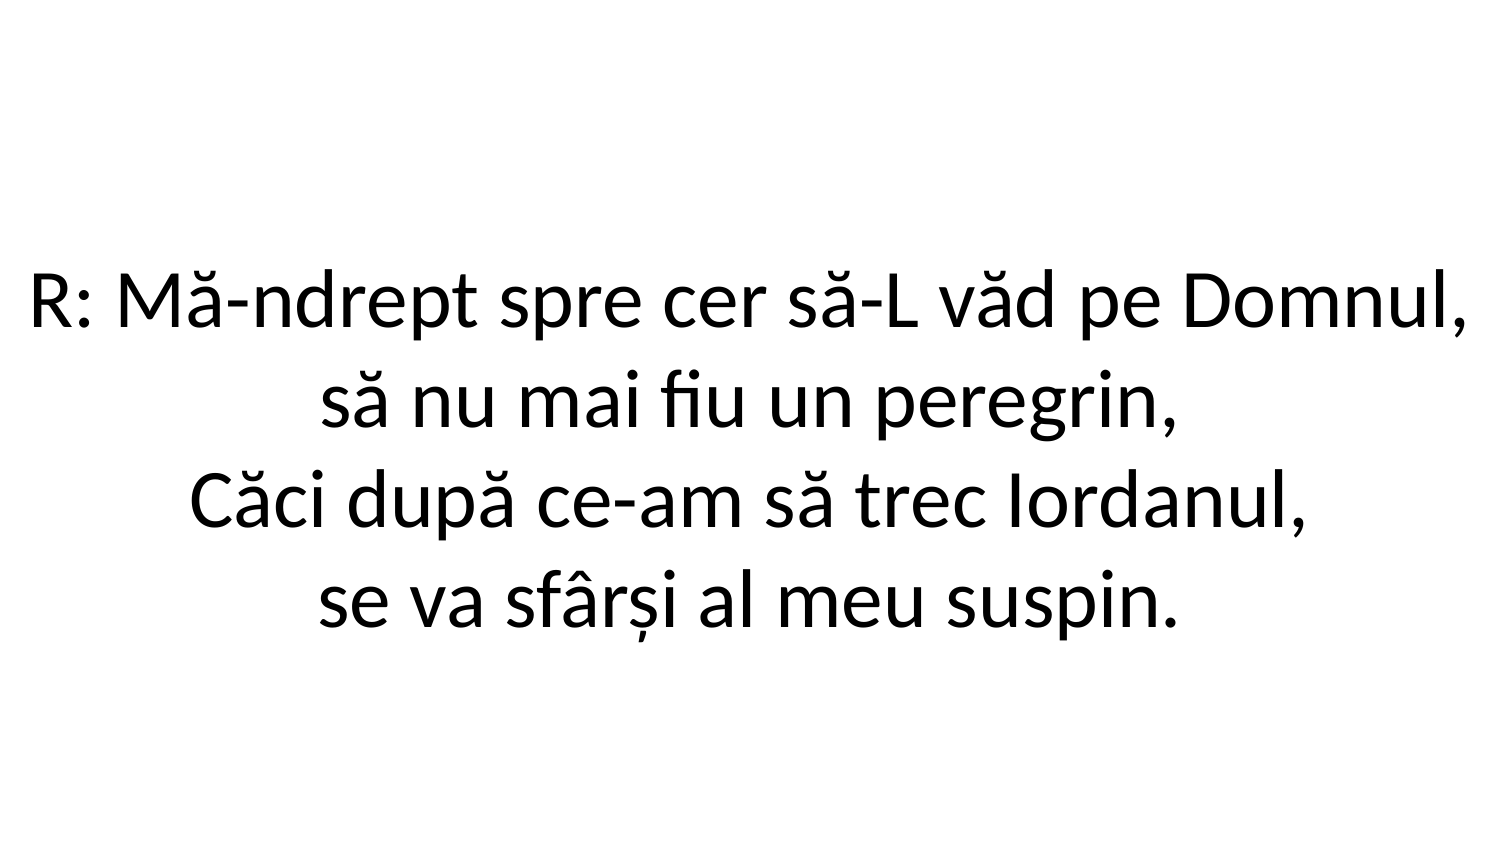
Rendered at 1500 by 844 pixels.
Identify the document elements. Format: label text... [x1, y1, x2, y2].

text_box R: Mă-ndrept spre cer să-L văd pe Domnul, să nu mai fiu un peregrin, Căci după ce-am să trec Iordanul, se va sfârși al meu suspin. [13, 192, 1487, 652]
